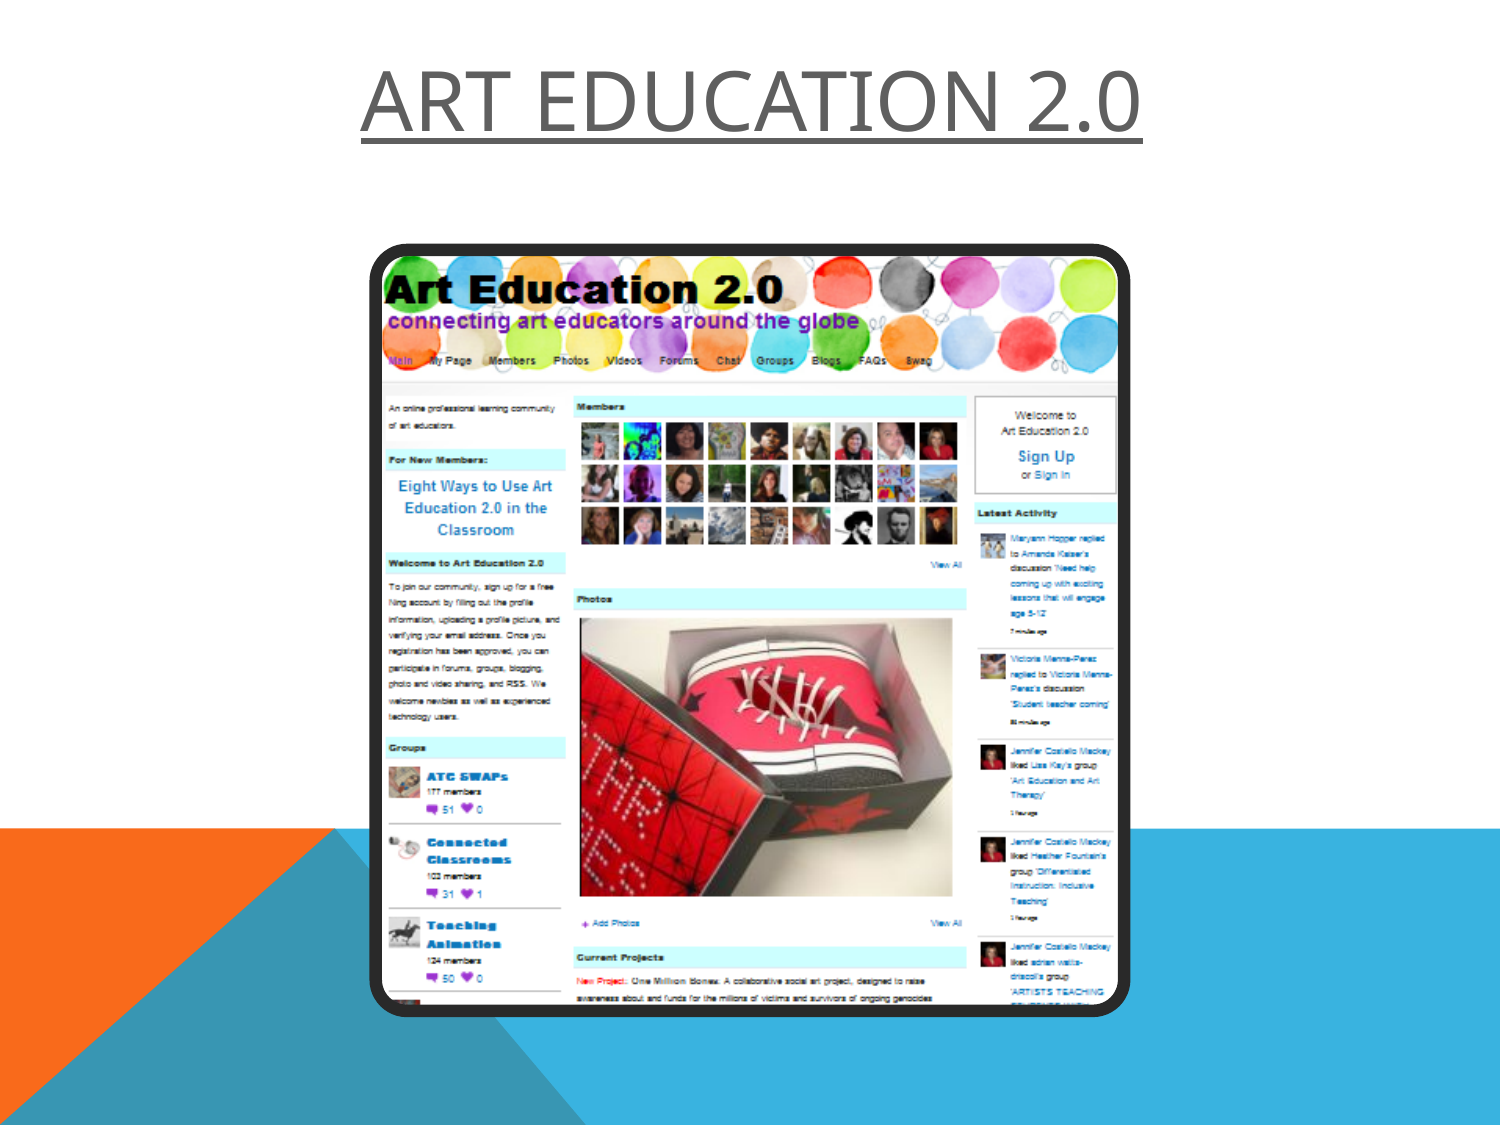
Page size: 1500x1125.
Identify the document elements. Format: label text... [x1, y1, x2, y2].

picture [375, 249, 1125, 1012]
title Art Education 2.0 [135, 60, 1369, 150]
